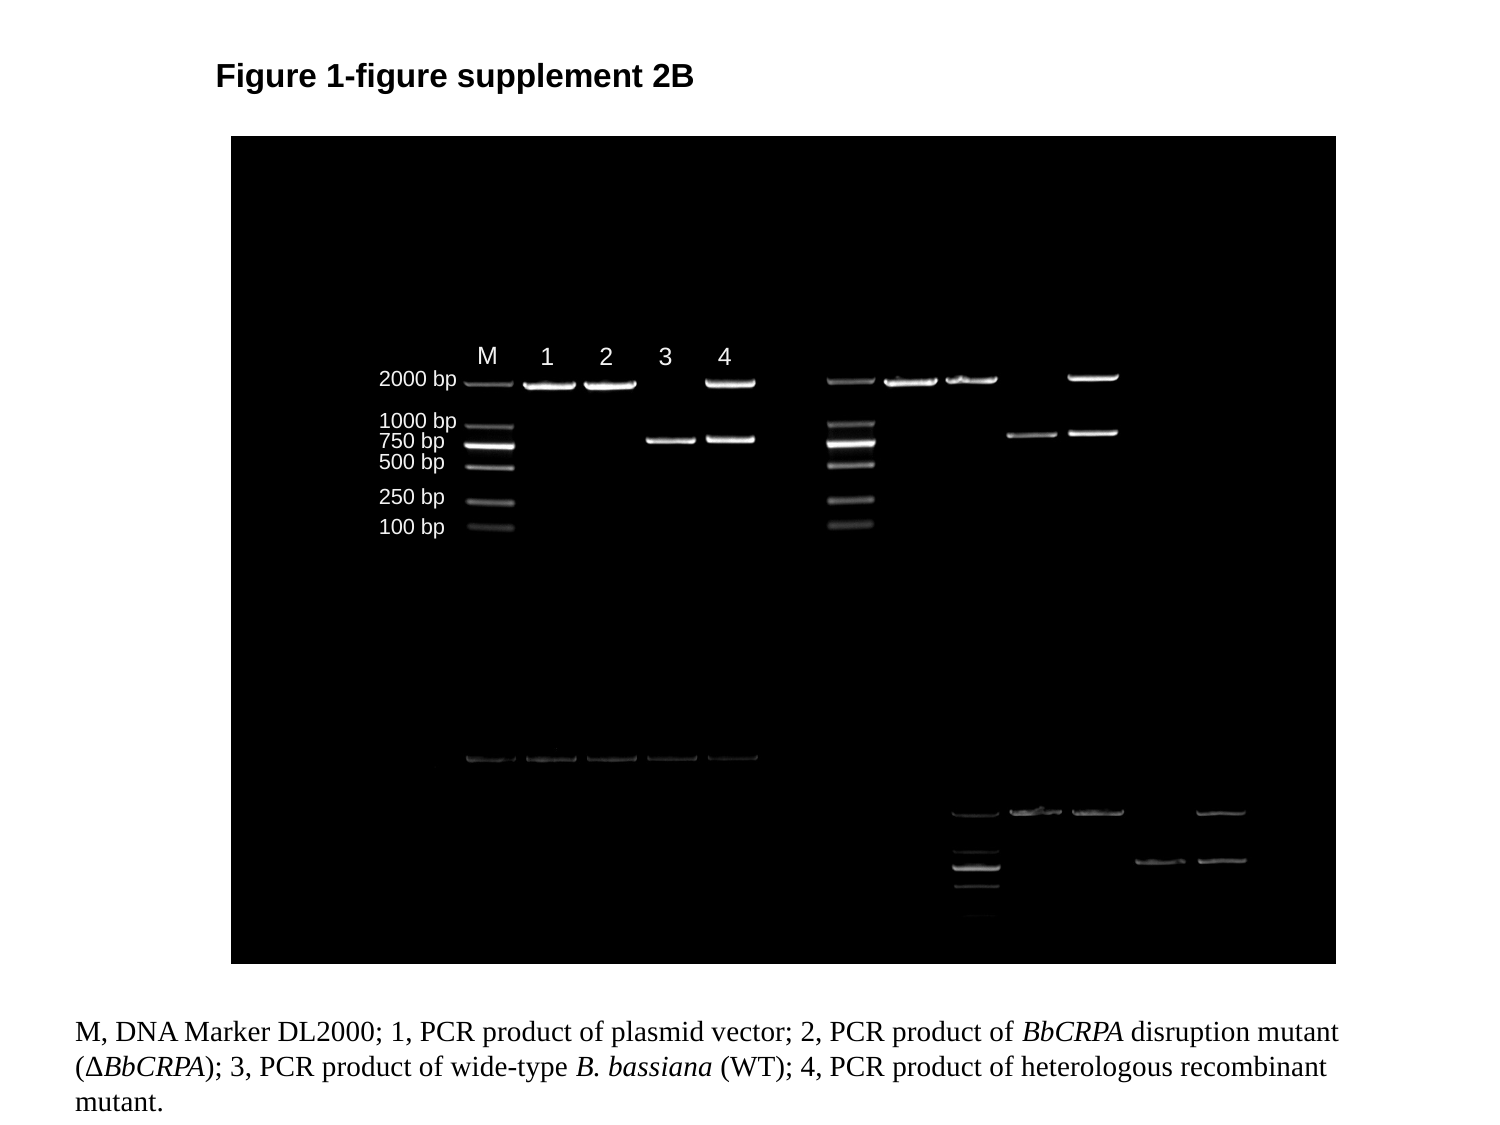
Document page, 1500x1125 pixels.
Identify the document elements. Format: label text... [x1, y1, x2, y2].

text_box M, DNA Marker DL2000; 1, PCR product of plasmid vector; 2, PCR product of BbCRPA disruption mutant (ΔBbCRPA); 3, PCR product of wide-type B. bassiana (WT); 4, PCR product of heterologous recombinant mutant. [60, 1004, 1434, 1125]
text_box Figure 1-figure supplement 2B [200, 46, 736, 101]
picture [231, 136, 1336, 964]
